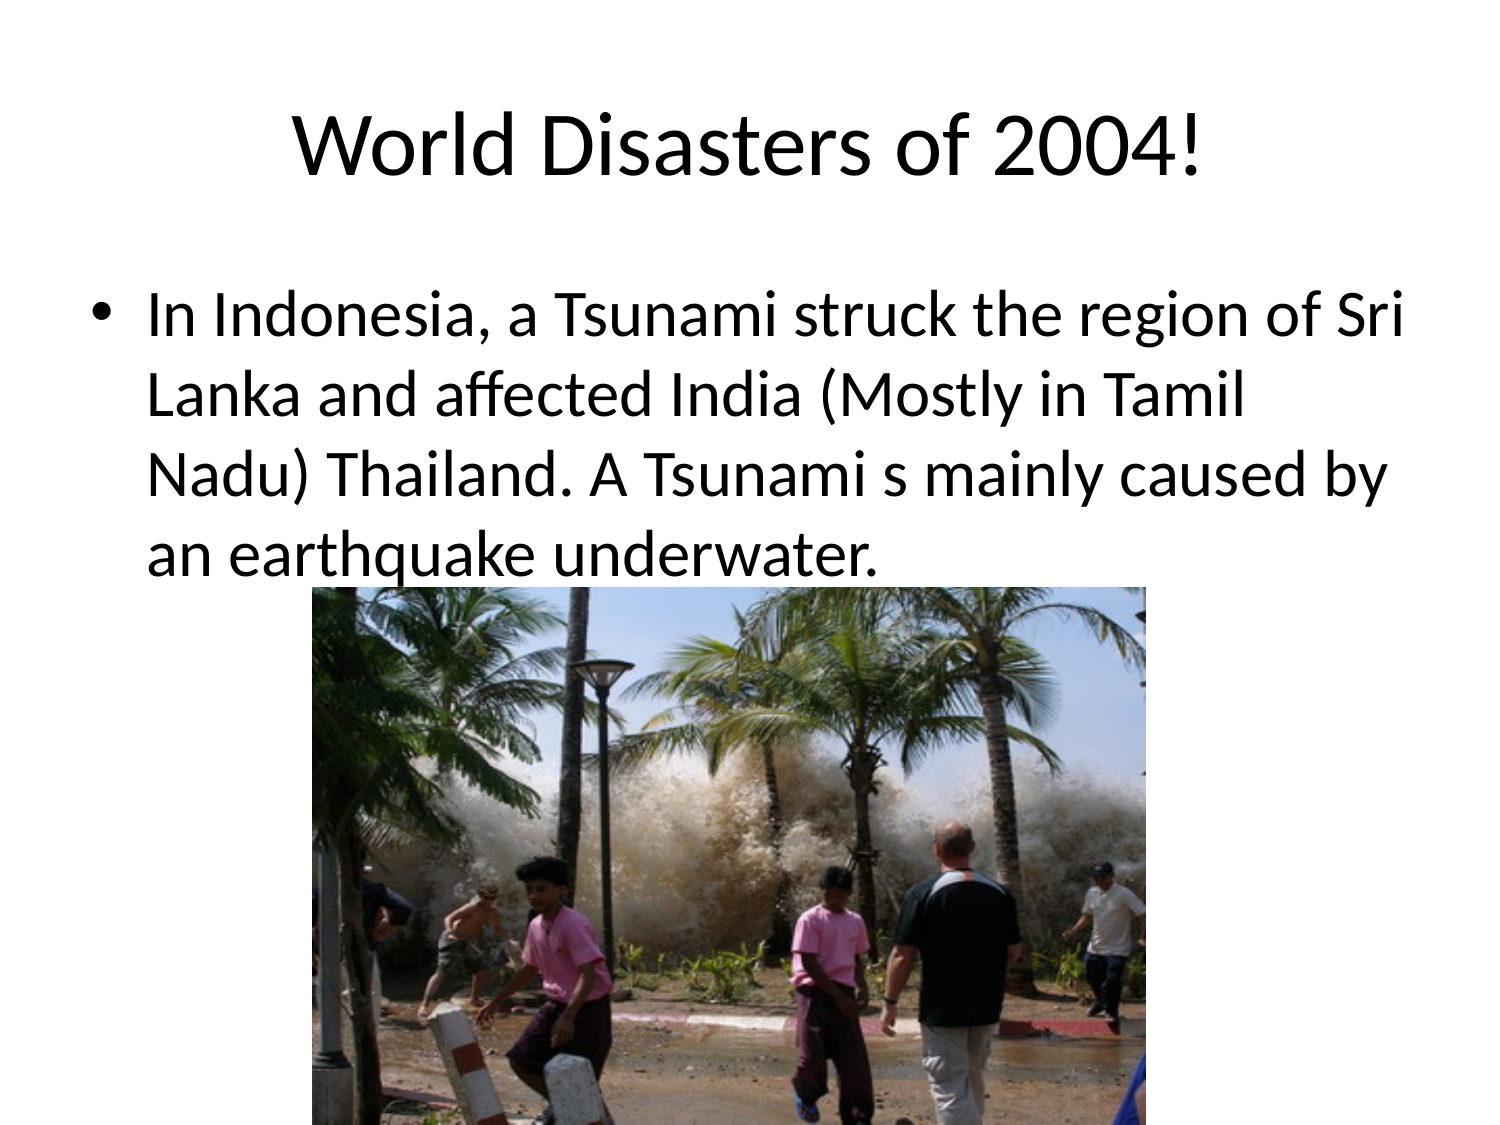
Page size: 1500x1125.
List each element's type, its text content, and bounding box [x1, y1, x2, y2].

picture [312, 587, 1147, 1125]
title World Disasters of 2004! [75, 45, 1425, 233]
list In Indonesia, a Tsunami struck the region of Sri Lanka and affected India (Mostly in Tamil Nadu) Thailand. A Tsunami s mainly caused by an earthquake underwater. [75, 262, 1425, 1005]
